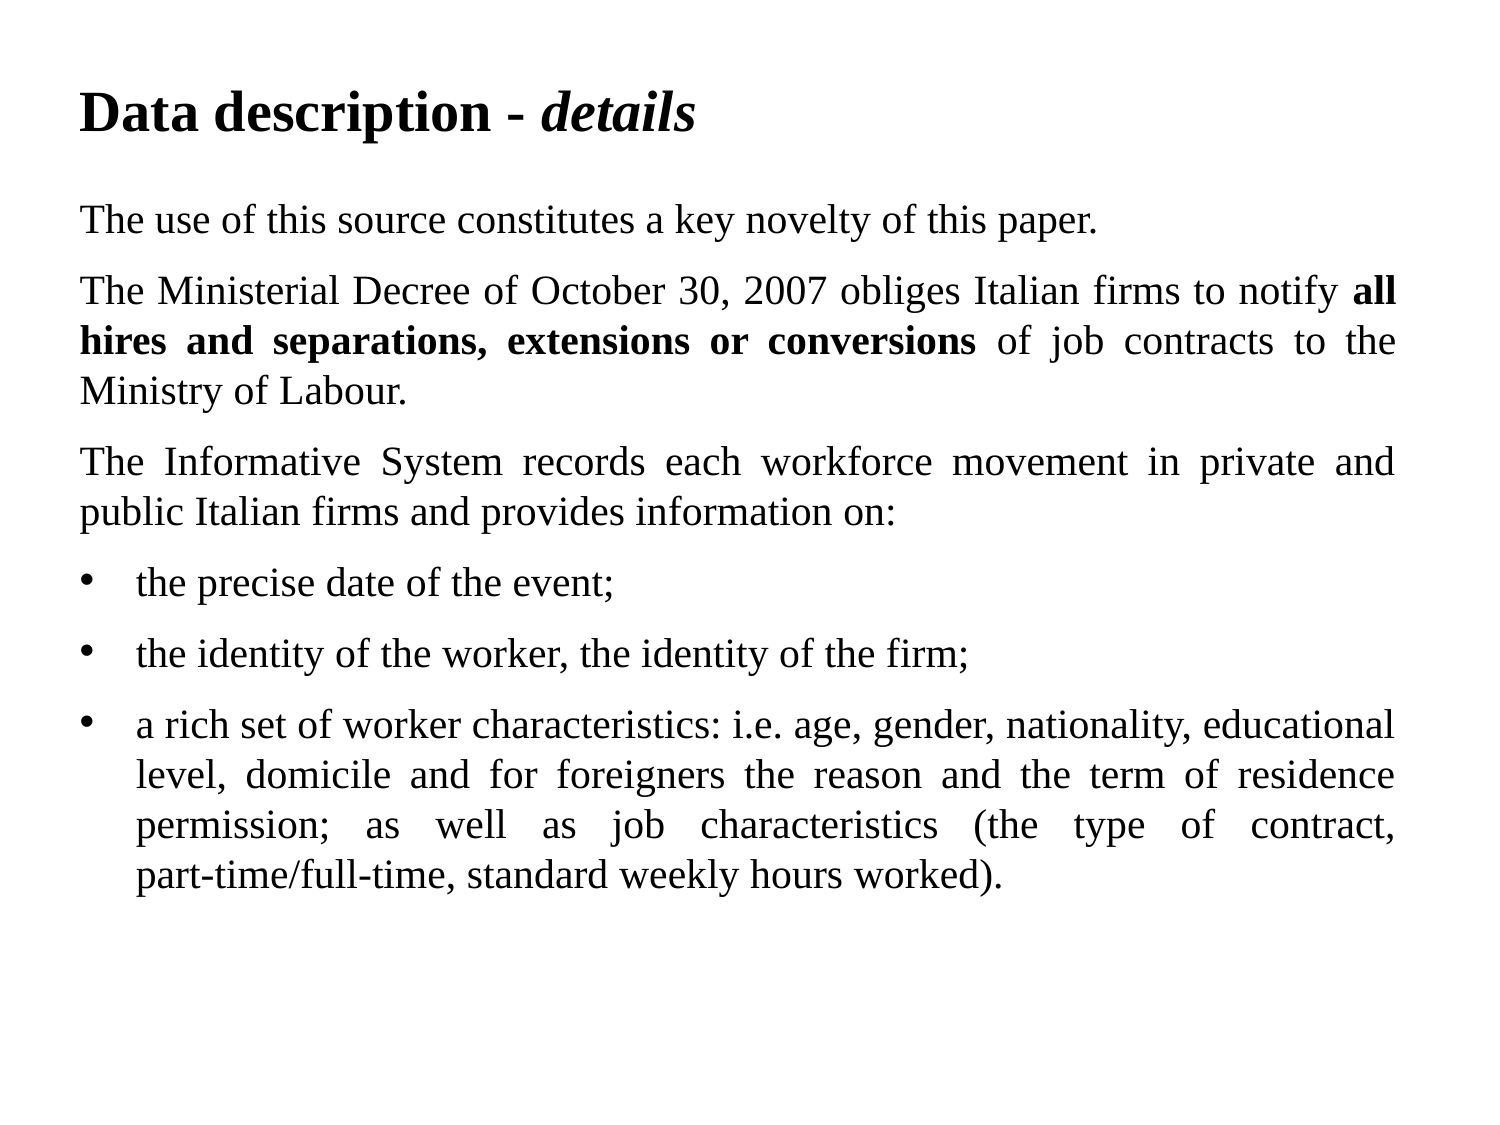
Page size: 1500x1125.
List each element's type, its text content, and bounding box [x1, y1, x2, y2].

text_box Data description - details [64, 66, 1340, 149]
text_box The use of this source constitutes a key novelty of this paper. The Ministerial Decree of October 30, 2007 obliges Italian firms to notify all hires and separations, extensions or conversions of job contracts to the Ministry of Labour. The Informative System records each workforce movement in private and public Italian firms and provides information on: the precise date of the event; the identity of the worker, the identity of the firm; a rich set of worker characteristics: i.e. age, gender, nationality, educational level, domicile and for foreigners the reason and the term of residence permission; as well as job characteristics (the type of contract, part-time/full-time, standard weekly hours worked). [64, 184, 1412, 962]
